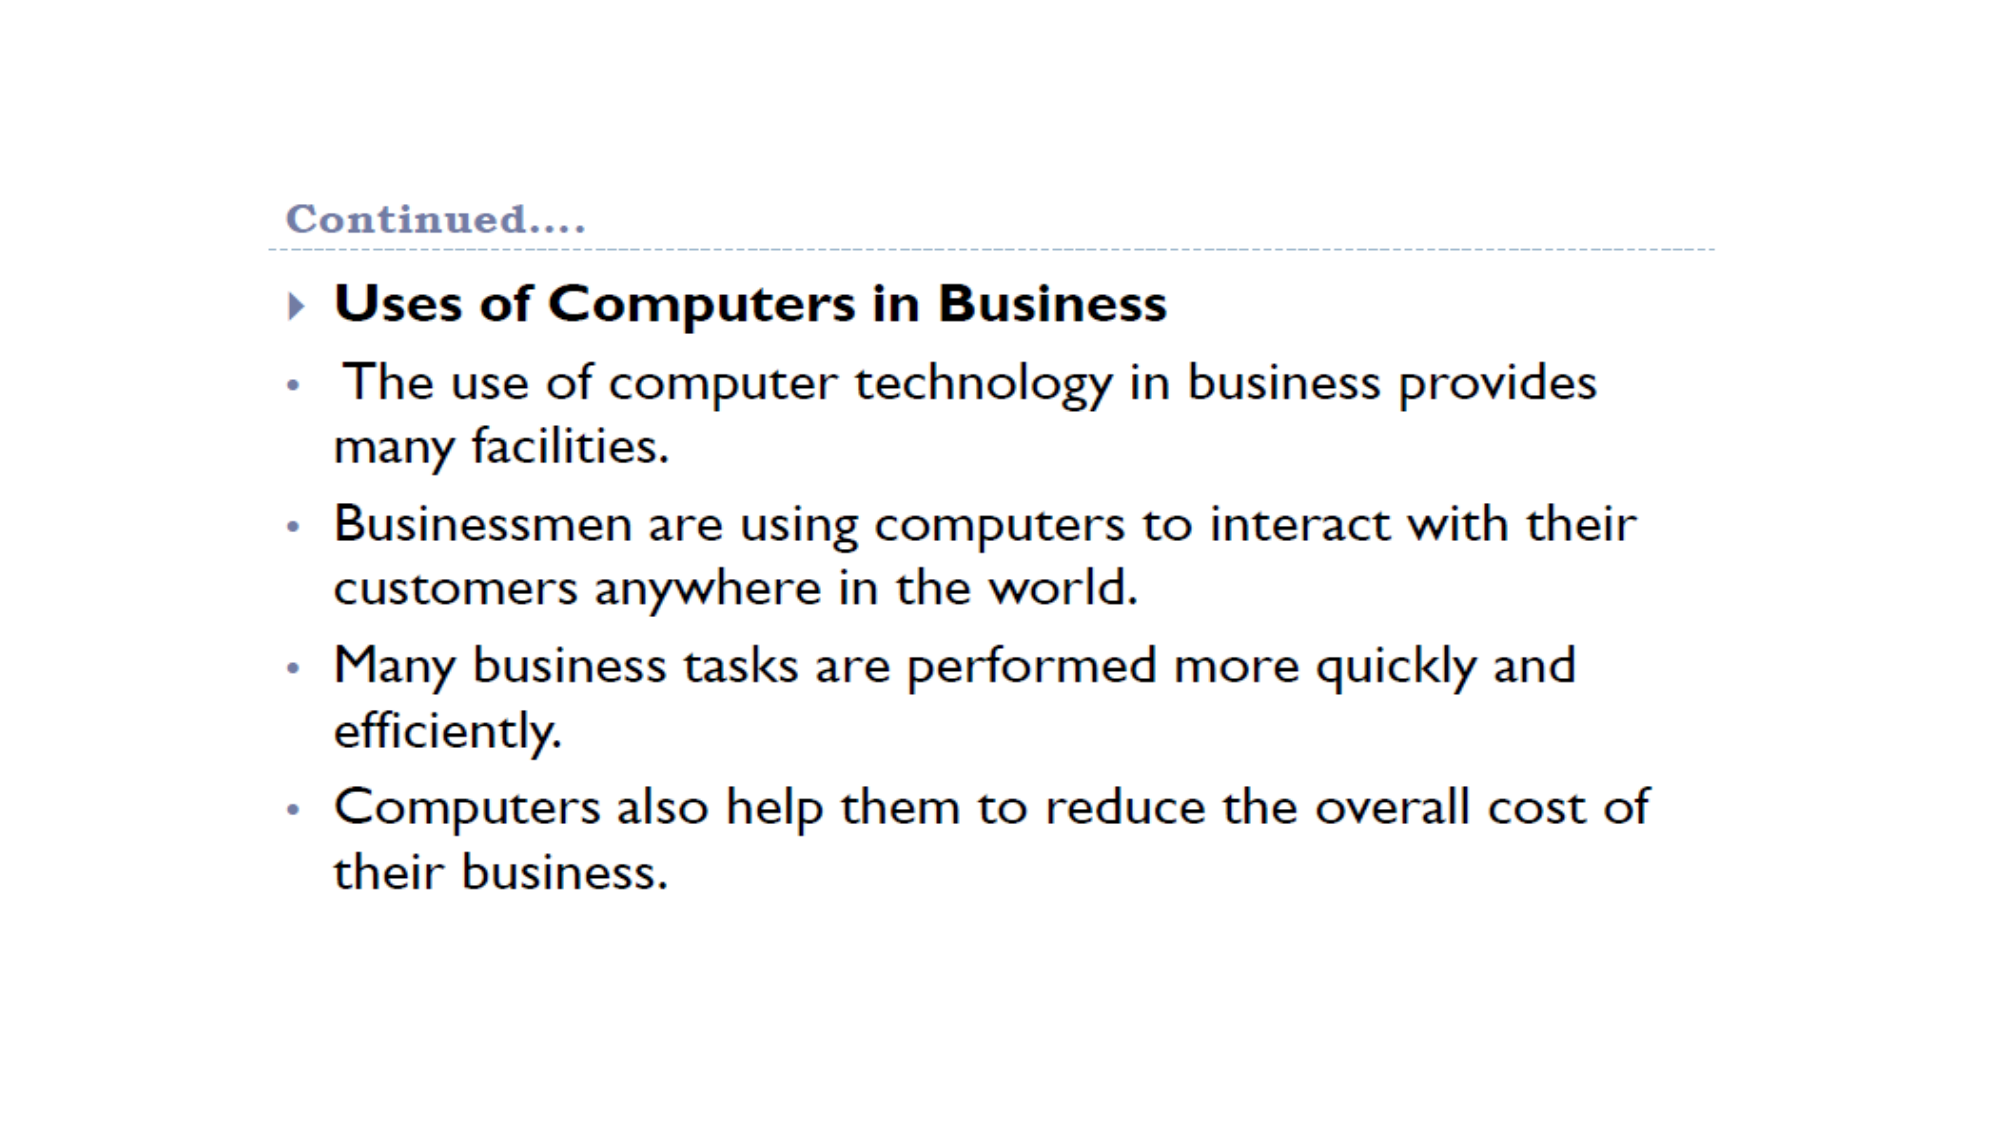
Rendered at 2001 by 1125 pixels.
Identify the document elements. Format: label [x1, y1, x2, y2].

picture [231, 81, 1717, 1059]
